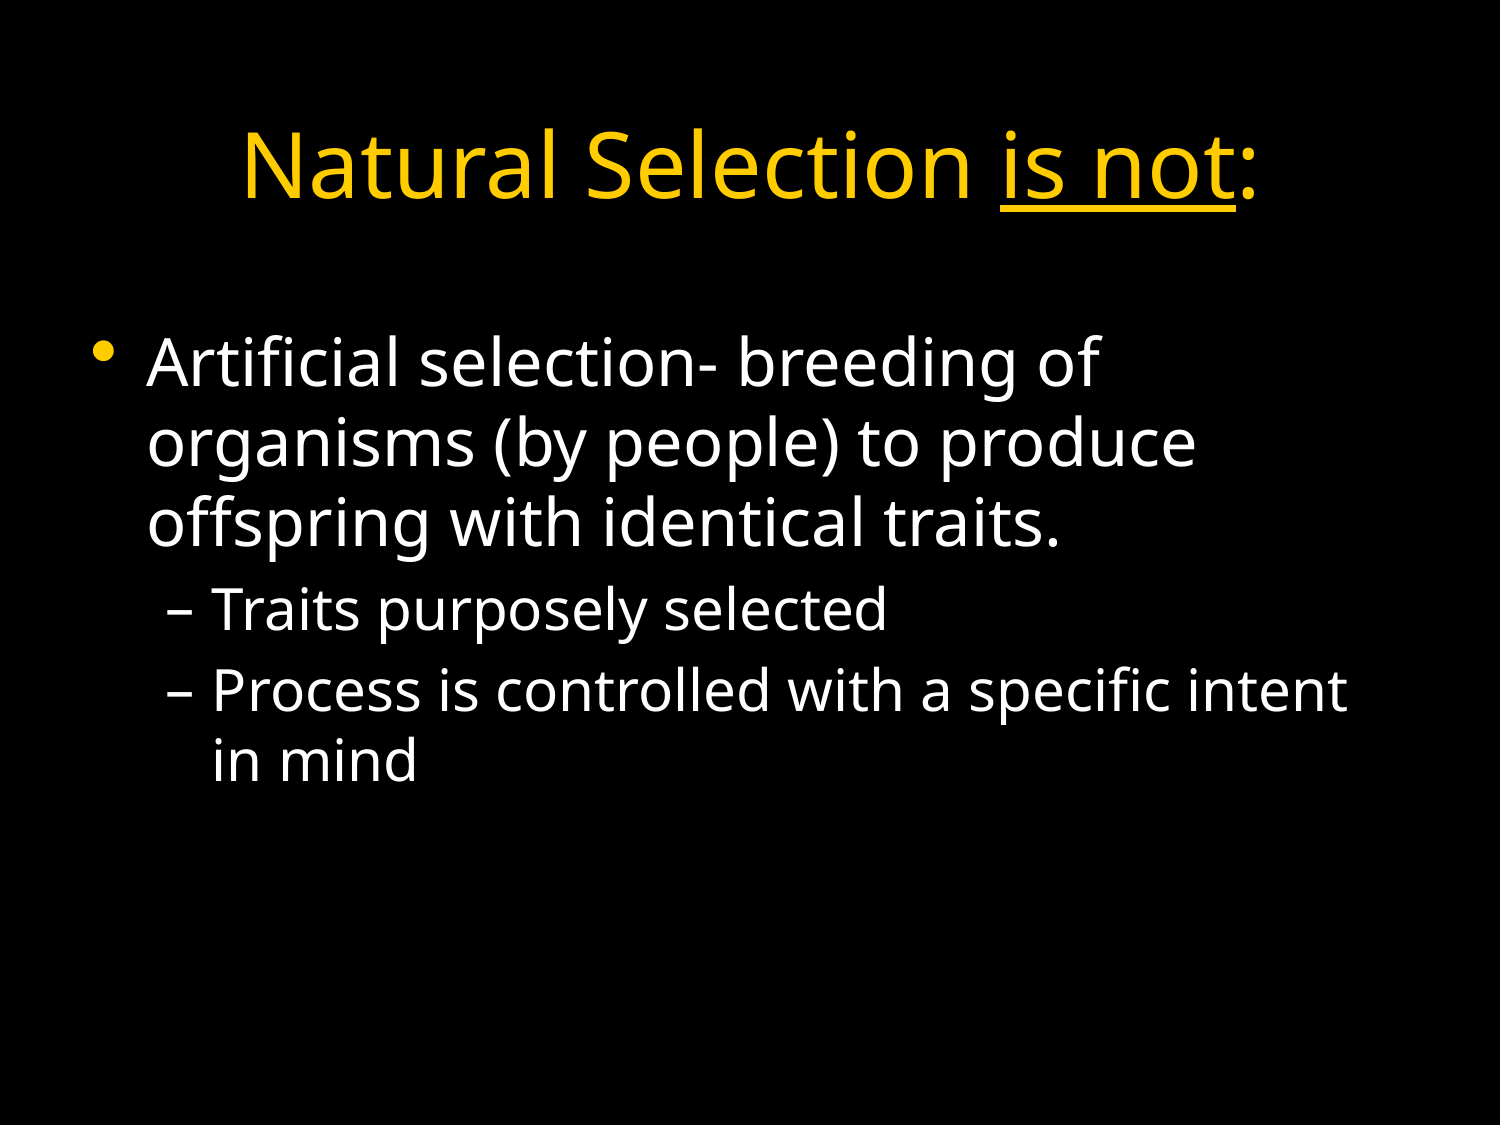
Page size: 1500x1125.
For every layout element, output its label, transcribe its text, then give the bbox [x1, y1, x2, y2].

list Artificial selection- breeding of organisms (by people) to produce offspring with identical traits. Traits purposely selected Process is controlled with a specific intent in mind [74, 312, 1426, 988]
title Natural Selection is not: [74, 47, 1426, 276]
